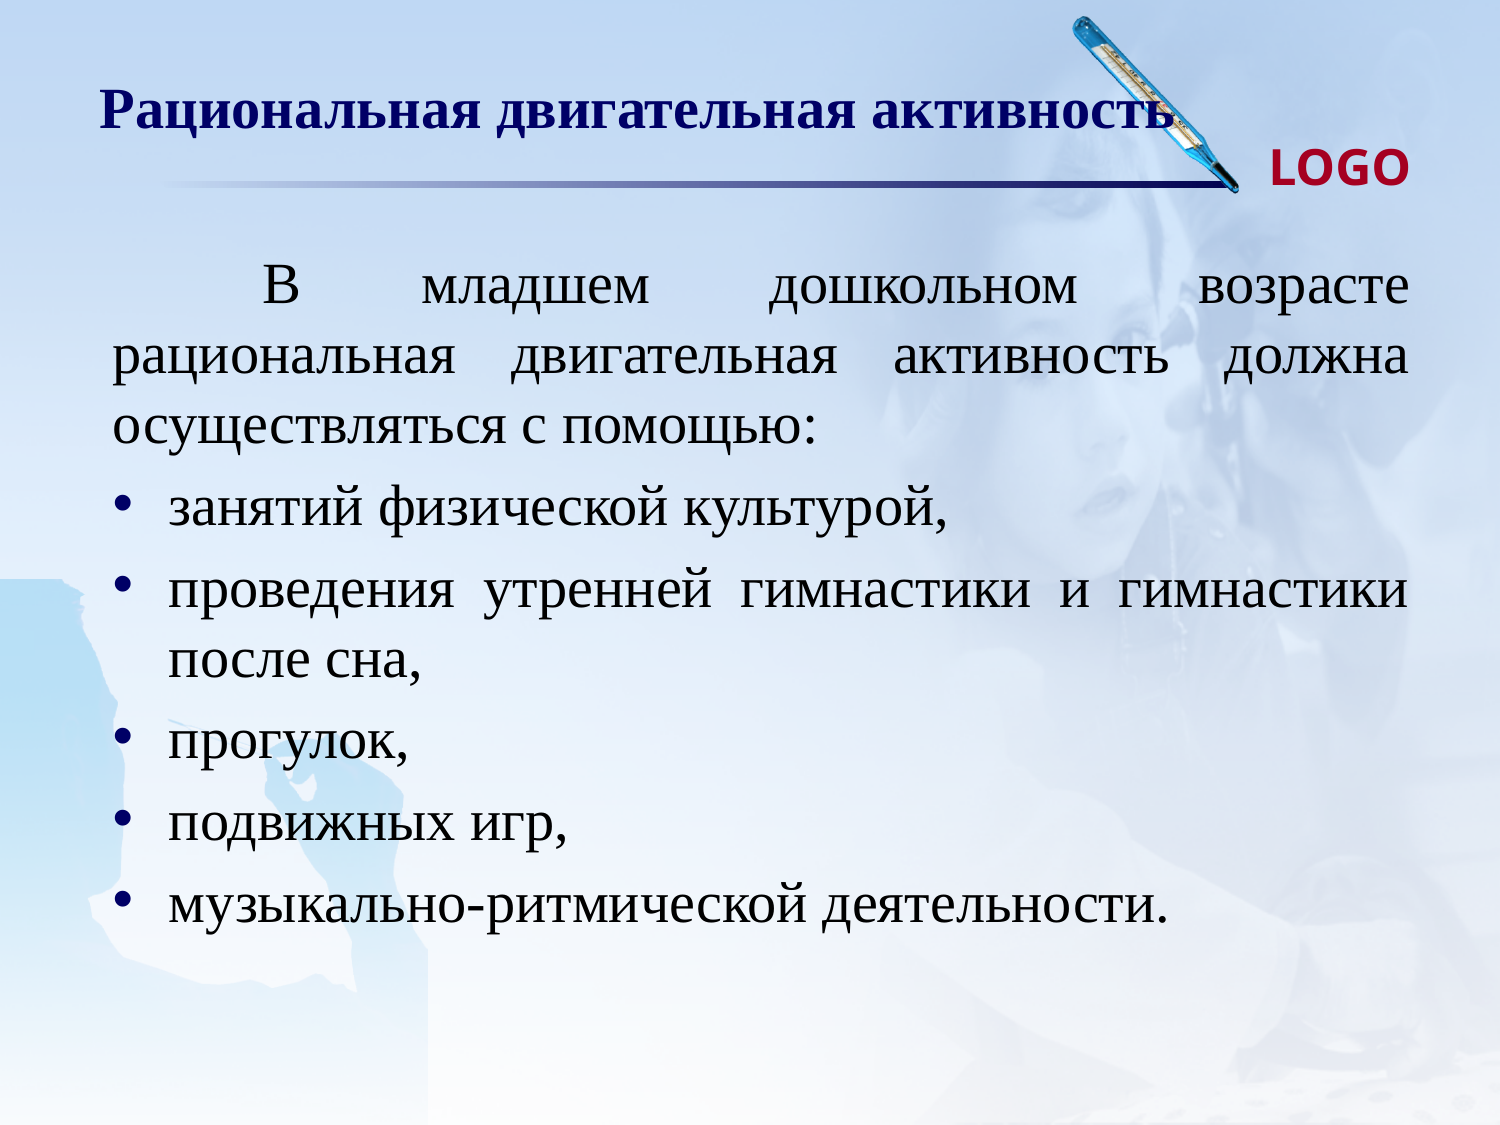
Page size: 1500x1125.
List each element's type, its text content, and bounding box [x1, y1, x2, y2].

title Рациональная двигательная активность [0, 53, 1276, 158]
picture [0, 0, 1500, 1125]
list В младшем дошкольном возрасте рациональная двигательная активность должна осуществляться с помощью: занятий физической культурой, проведения утренней гимнастики и гимнастики после сна, прогулок, подвижных игр, музыкально-ритмической деятельности. [97, 237, 1425, 1056]
